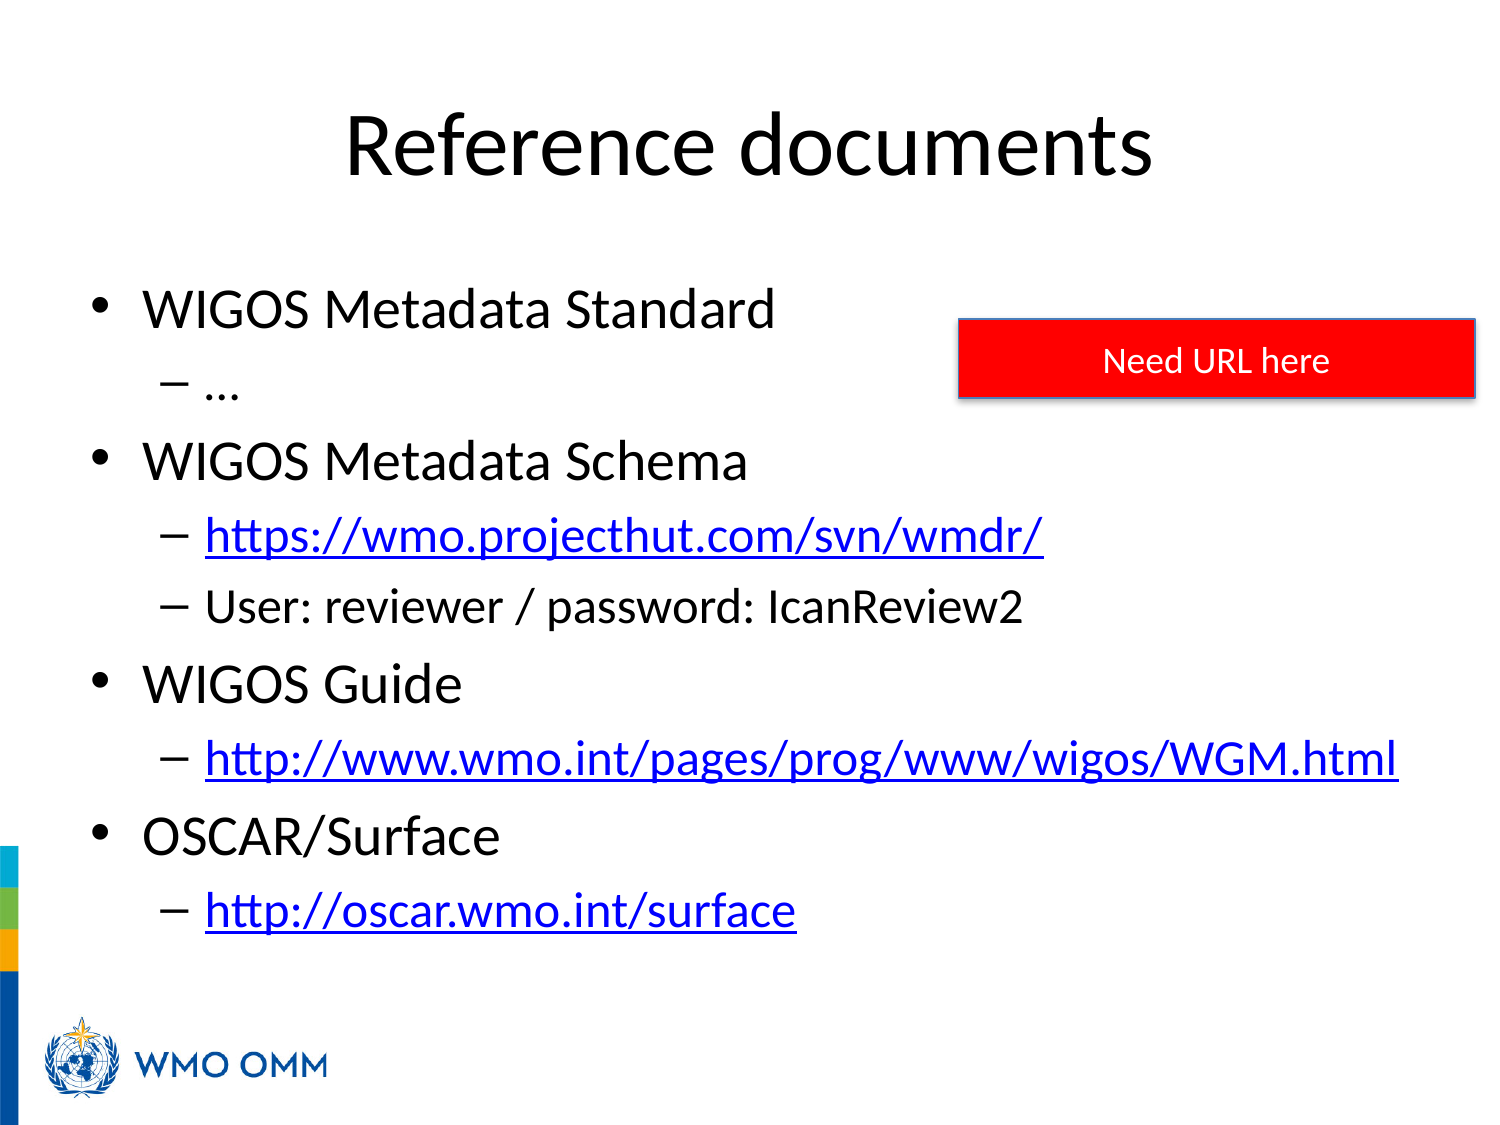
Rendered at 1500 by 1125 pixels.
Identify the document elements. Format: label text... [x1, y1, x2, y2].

picture [0, 845, 327, 1125]
list WIGOS Metadata Standard … WIGOS Metadata Schema https://wmo.projecthut.com/svn/wmdr/ User: reviewer / password: IcanReview2 WIGOS Guide http://www.wmo.int/pages/prog/www/wigos/WGM.html OSCAR/Surface http://oscar.wmo.int/surface [75, 262, 1425, 1005]
text_box Need URL here [958, 318, 1476, 399]
title Reference documents [75, 45, 1425, 233]
